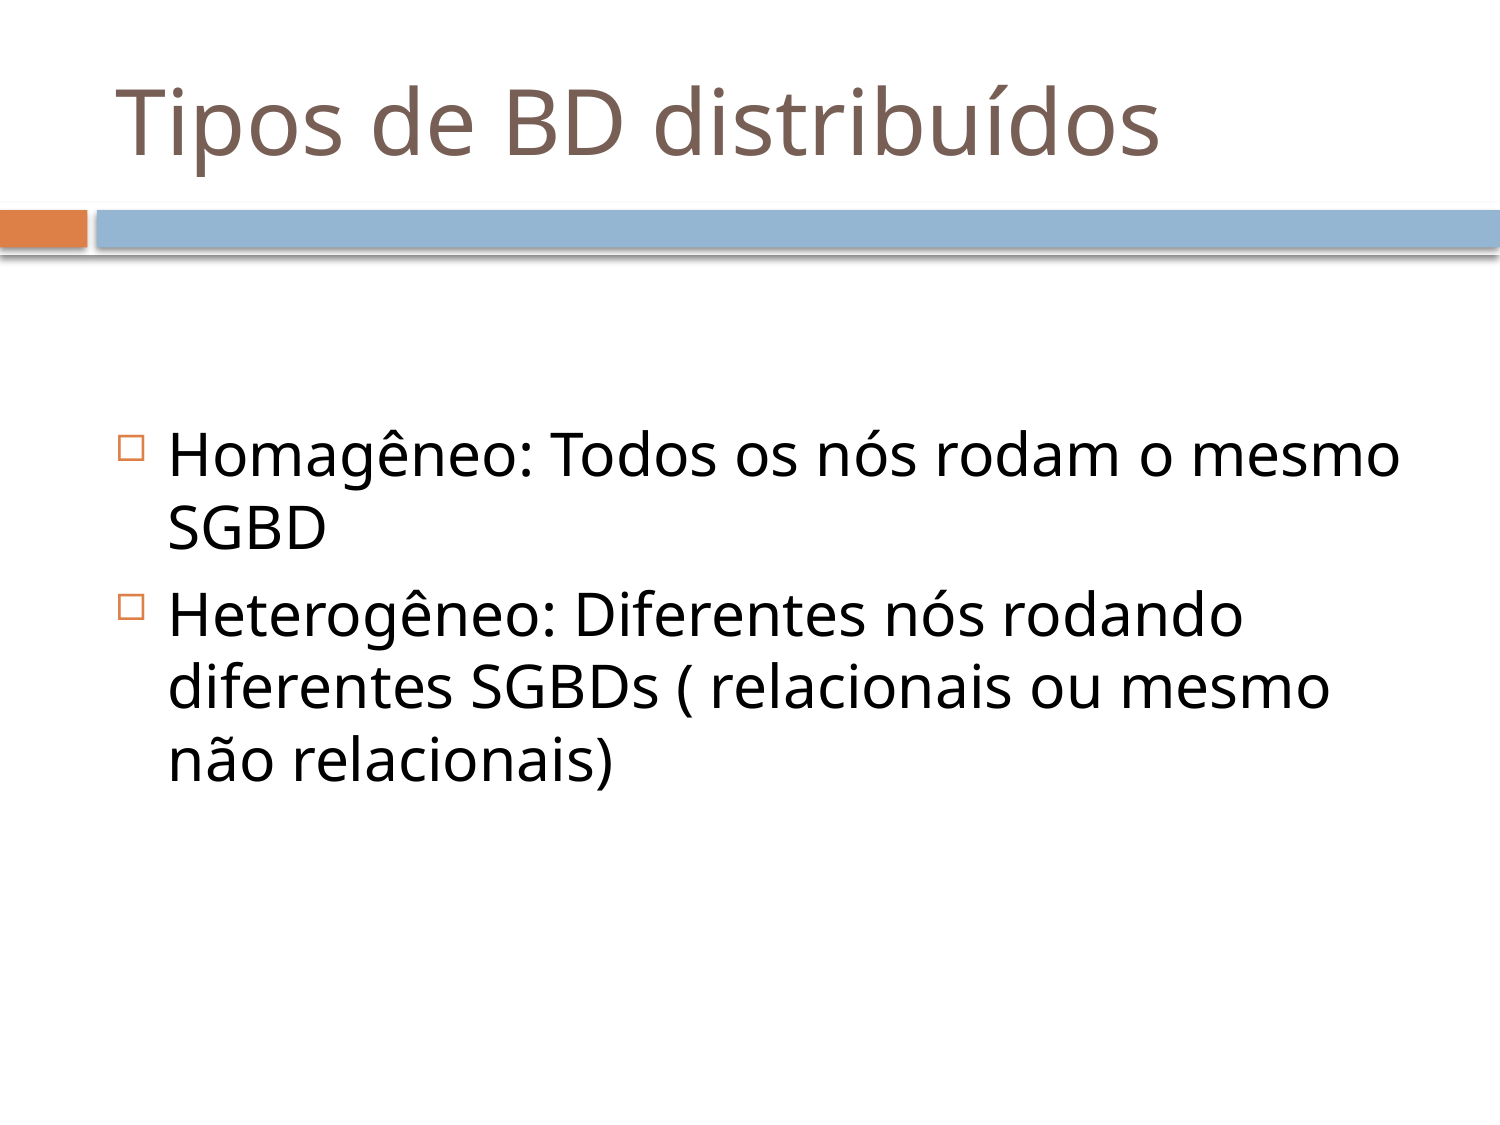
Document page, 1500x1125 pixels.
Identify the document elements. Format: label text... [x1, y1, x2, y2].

list Homagêneo: Todos os nós rodam o mesmo SGBD Heterogêneo: Diferentes nós rodando diferentes SGBDs ( relacionais ou mesmo não relacionais) [100, 408, 1438, 1000]
title Tipos de BD distribuídos [100, 37, 1438, 200]
